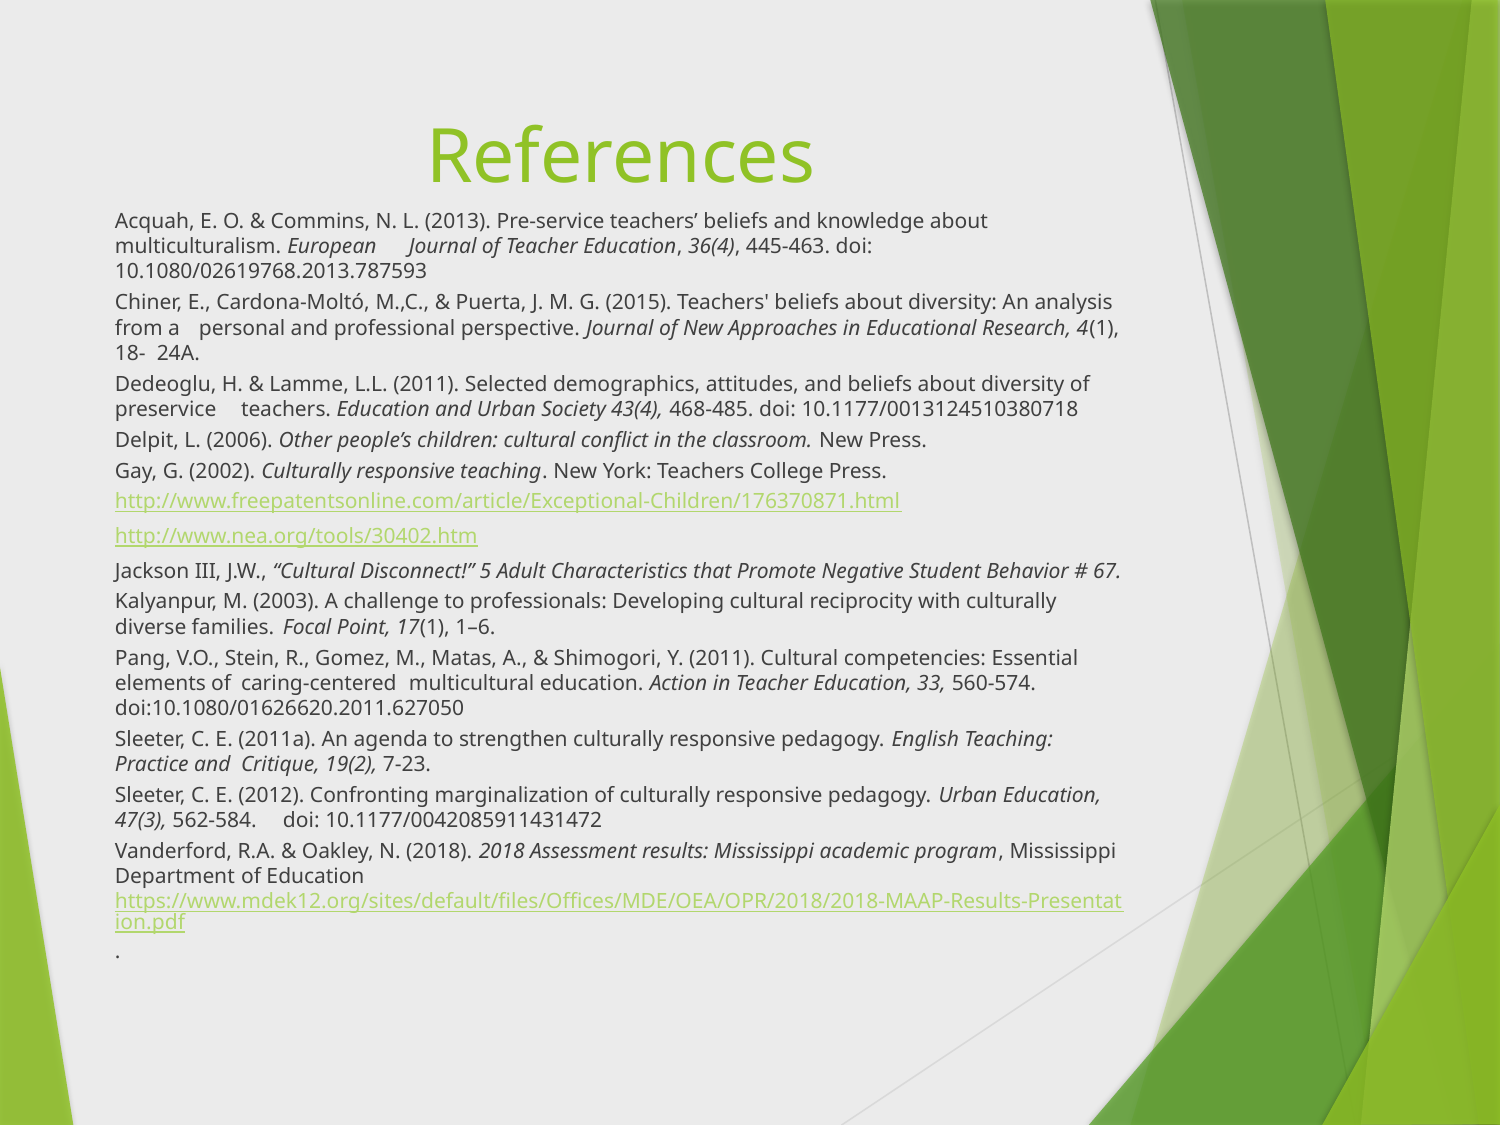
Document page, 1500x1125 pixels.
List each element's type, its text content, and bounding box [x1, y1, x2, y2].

title References [99, 99, 1142, 200]
list Acquah, E. O. & Commins, N. L. (2013). Pre-service teachers’ beliefs and knowledge about multiculturalism. European Journal of Teacher Education, 36(4), 445-463. doi: 10.1080/02619768.2013.787593 Chiner, E., Cardona-Moltó, M.,C., & Puerta, J. M. G. (2015). Teachers' beliefs about diversity: An analysis from a personal and professional perspective. Journal of New Approaches in Educational Research, 4(1), 18- 24A. Dedeoglu, H. & Lamme, L.L. (2011). Selected demographics, attitudes, and beliefs about diversity of preservice teachers. Education and Urban Society 43(4), 468-485. doi: 10.1177/0013124510380718 Delpit, L. (2006). Other people’s children: cultural conflict in the classroom. New Press. Gay, G. (2002). Culturally responsive teaching. New York: Teachers College Press. http://www.freepatentsonline.com/article/Exceptional-Children/176370871.html http://www.nea.org/tools/30402.htm Jackson III, J.W., “Cultural Disconnect!” 5 Adult Characteristics that Promote Negative Student Behavior # 67. Kalyanpur, M. (2003). A challenge to professionals: Developing cultural reciprocity with culturally diverse families. Focal Point, 17(1), 1–6. Pang, V.O., Stein, R., Gomez, M., Matas, A., & Shimogori, Y. (2011). Cultural competencies: Essential elements of caring-centered multicultural education. Action in Teacher Education, 33, 560-574. doi:10.1080/01626620.2011.627050 Sleeter, C. E. (2011a). An agenda to strengthen culturally responsive pedagogy. English Teaching: Practice and Critique, 19(2), 7-23. Sleeter, C. E. (2012). Confronting marginalization of culturally responsive pedagogy. Urban Education, 47(3), 562-584. doi: 10.1177/0042085911431472 Vanderford, R.A. & Oakley, N. (2018). 2018 Assessment results: Mississippi academic program, Mississippi Department of Education https://www.mdek12.org/sites/default/files/Offices/MDE/OEA/OPR/2018/2018-MAAP-Results- Presentation.pdf. [99, 200, 1142, 1125]
